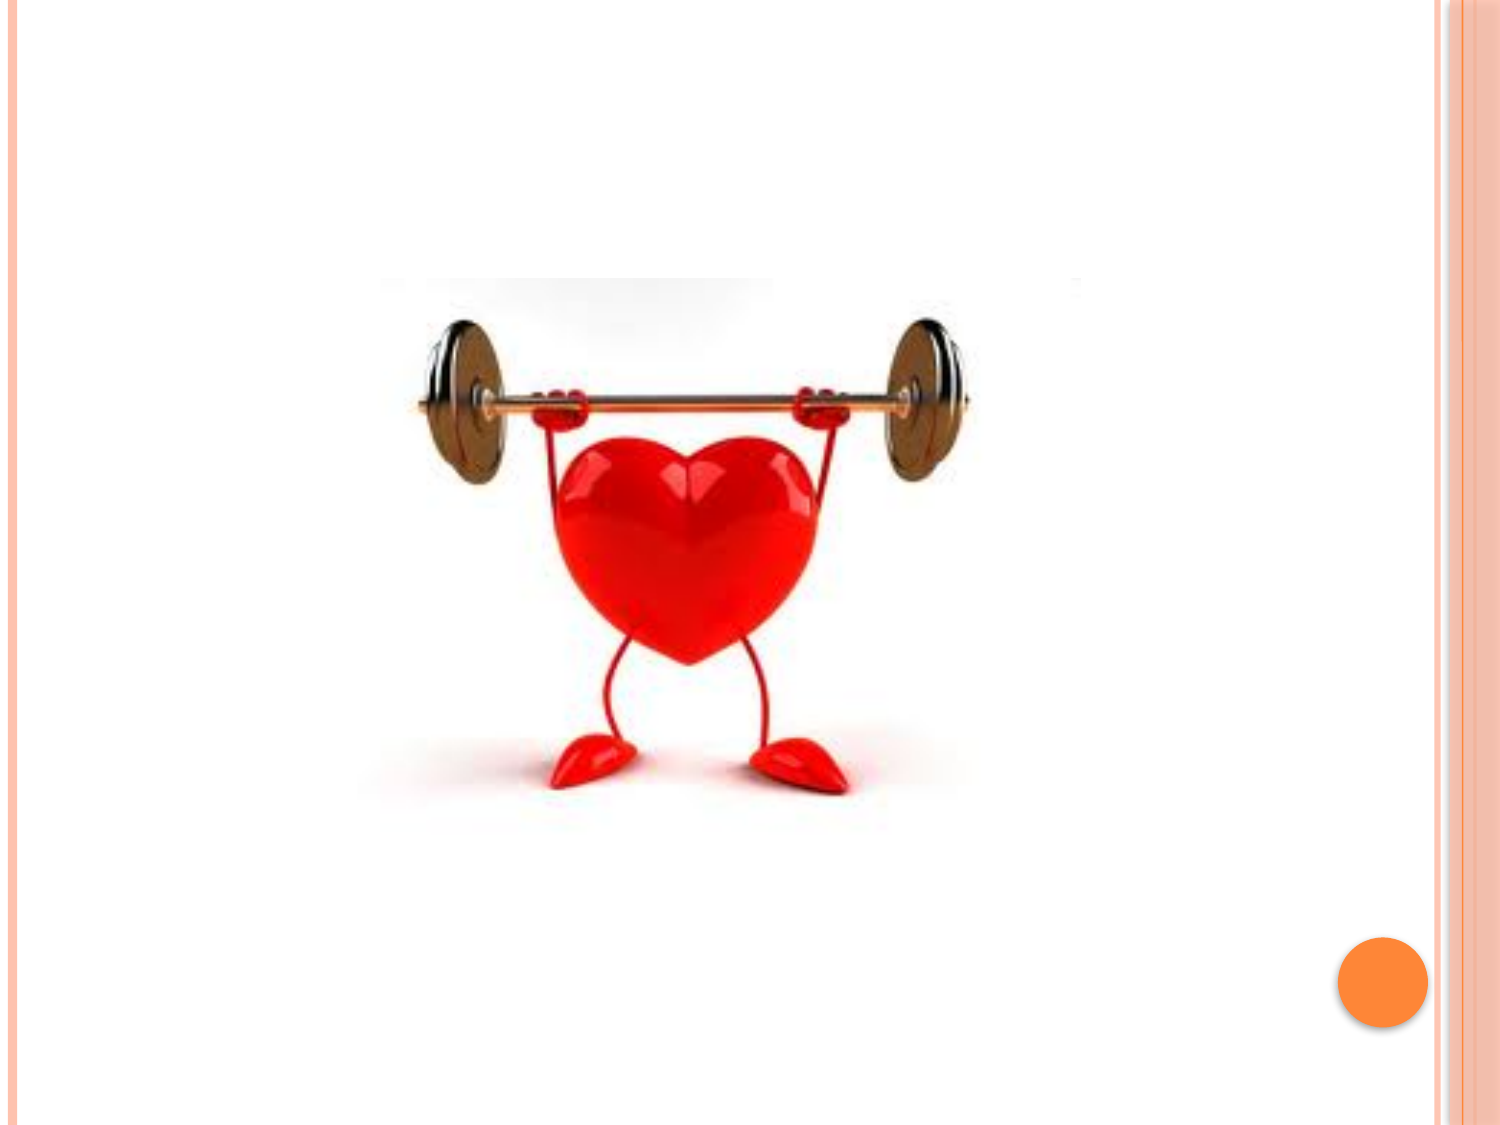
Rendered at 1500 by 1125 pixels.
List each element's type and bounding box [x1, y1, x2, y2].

list [336, 278, 1082, 837]
